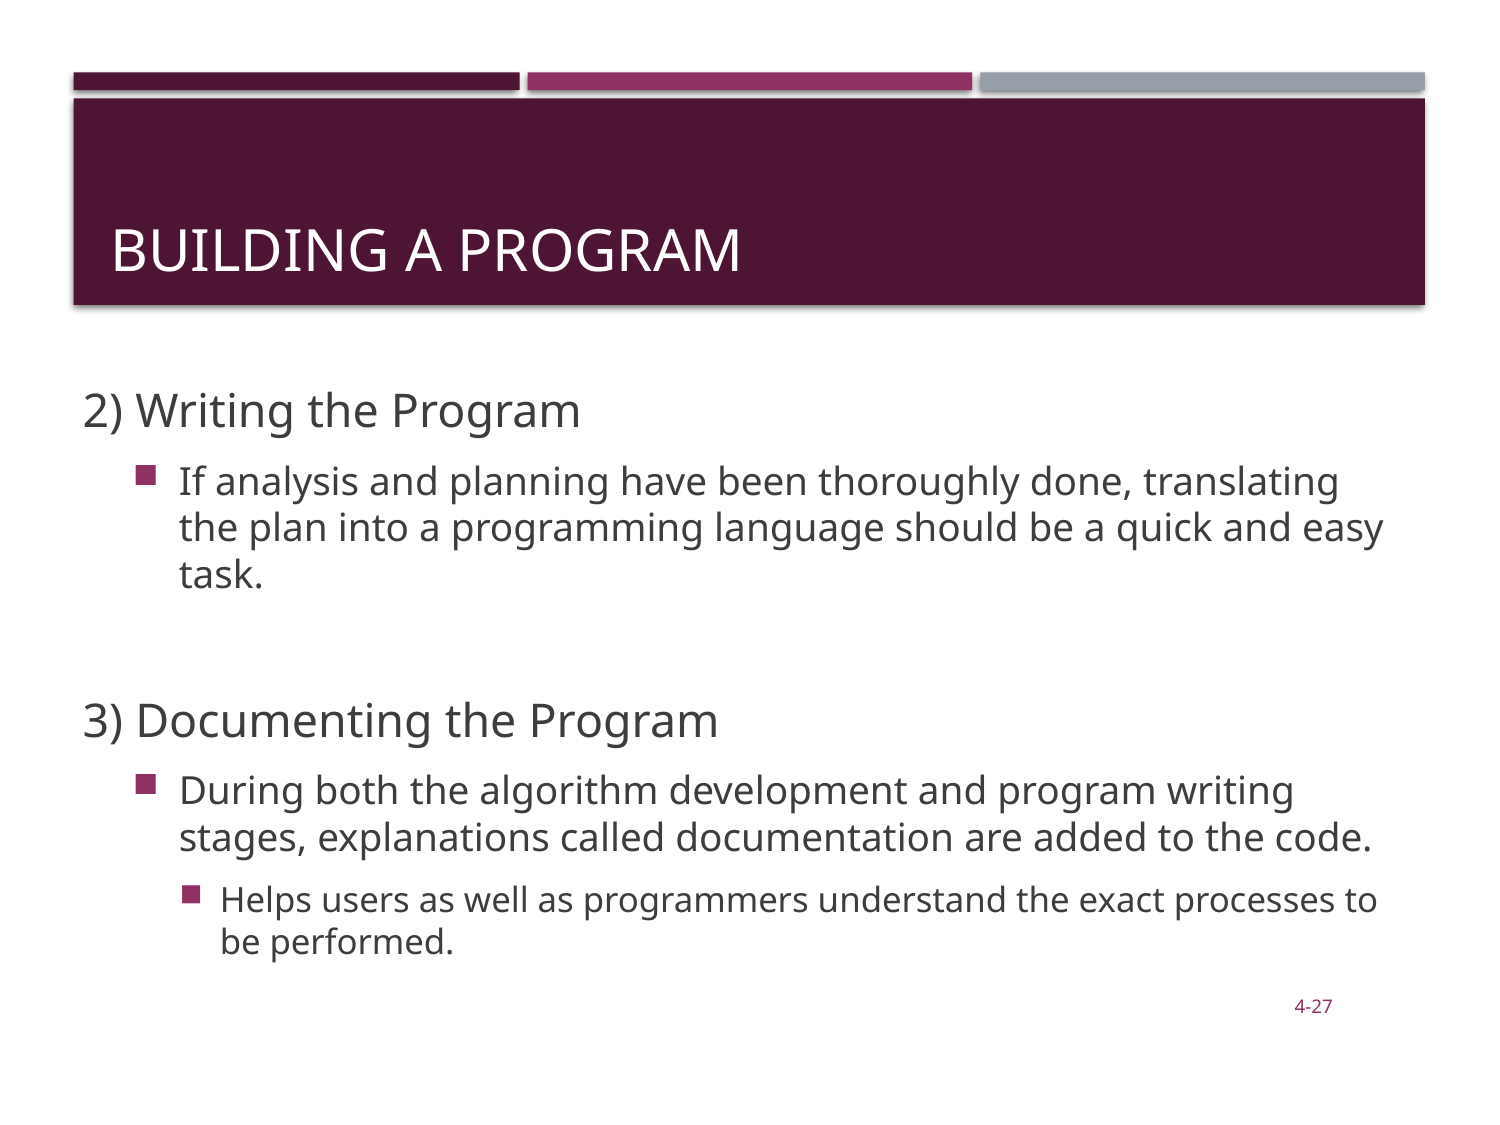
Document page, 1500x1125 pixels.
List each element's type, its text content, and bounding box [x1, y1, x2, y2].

list 2) Writing the Program If analysis and planning have been thoroughly done, translating the plan into a programming language should be a quick and easy task. 3) Documenting the Program During both the algorithm development and program writing stages, explanations called documentation are added to the code. Helps users as well as programmers understand the exact processes to be performed. [67, 365, 1406, 978]
title Building a Program [95, 112, 1406, 291]
slide_number 4-27 [1279, 978, 1406, 1037]
